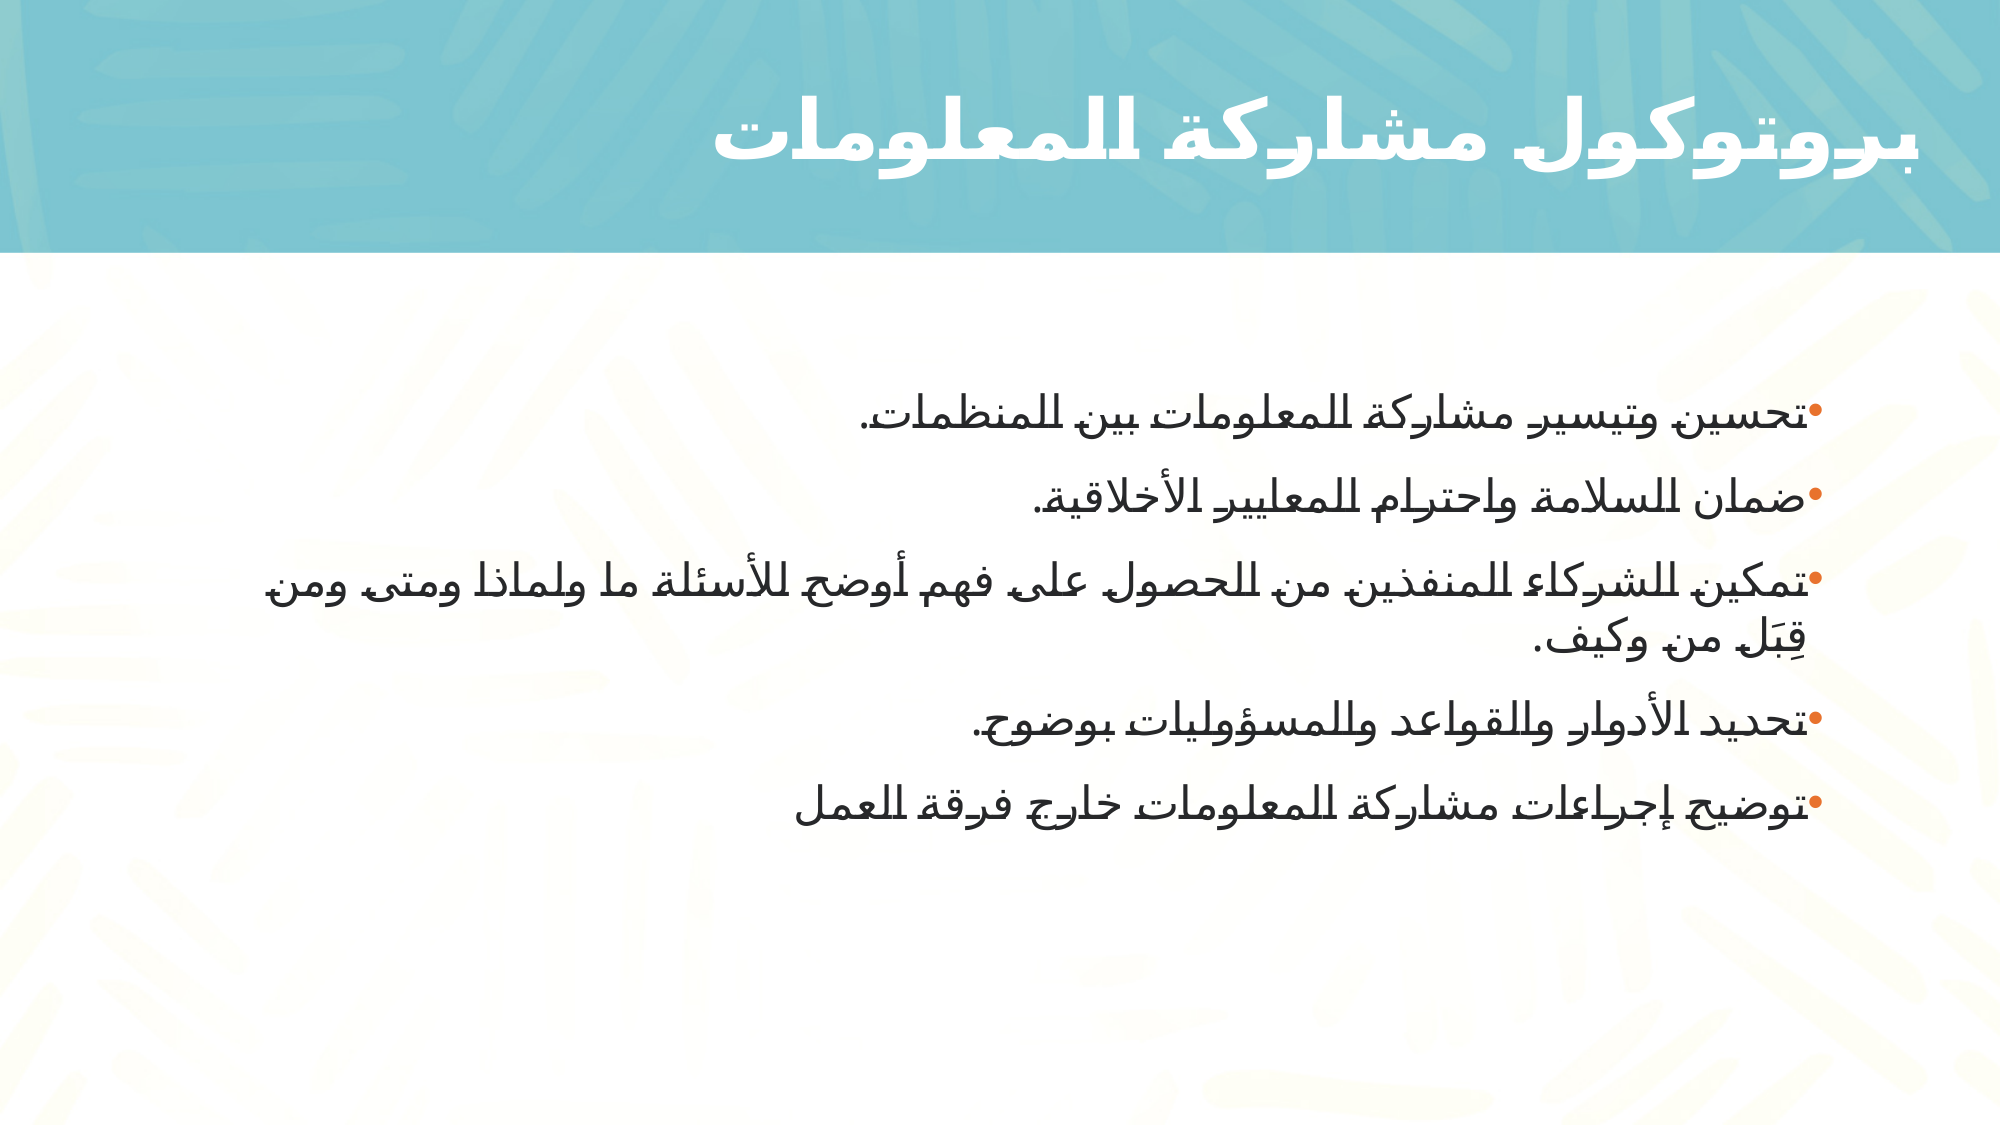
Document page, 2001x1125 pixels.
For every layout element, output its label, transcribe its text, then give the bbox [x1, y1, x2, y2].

text_box تحسين وتيسير مشاركة المعلومات بين المنظمات. ضمان السلامة واحترام المعايير الأخلاقية. تمكين الشركاء المنفذين من الحصول على فهم أوضح للأسئلة ما ولماذا ومتى ومن قِبَل من وكيف. تحديد الأدوار والقواعد والمسؤوليات بوضوح. توضيح إجراءات مشاركة المعلومات خارج فرقة العمل [236, 375, 1831, 1035]
picture [0, 0, 2000, 1125]
text_box بروتوكول مشاركة المعلومات [61, 33, 1938, 220]
